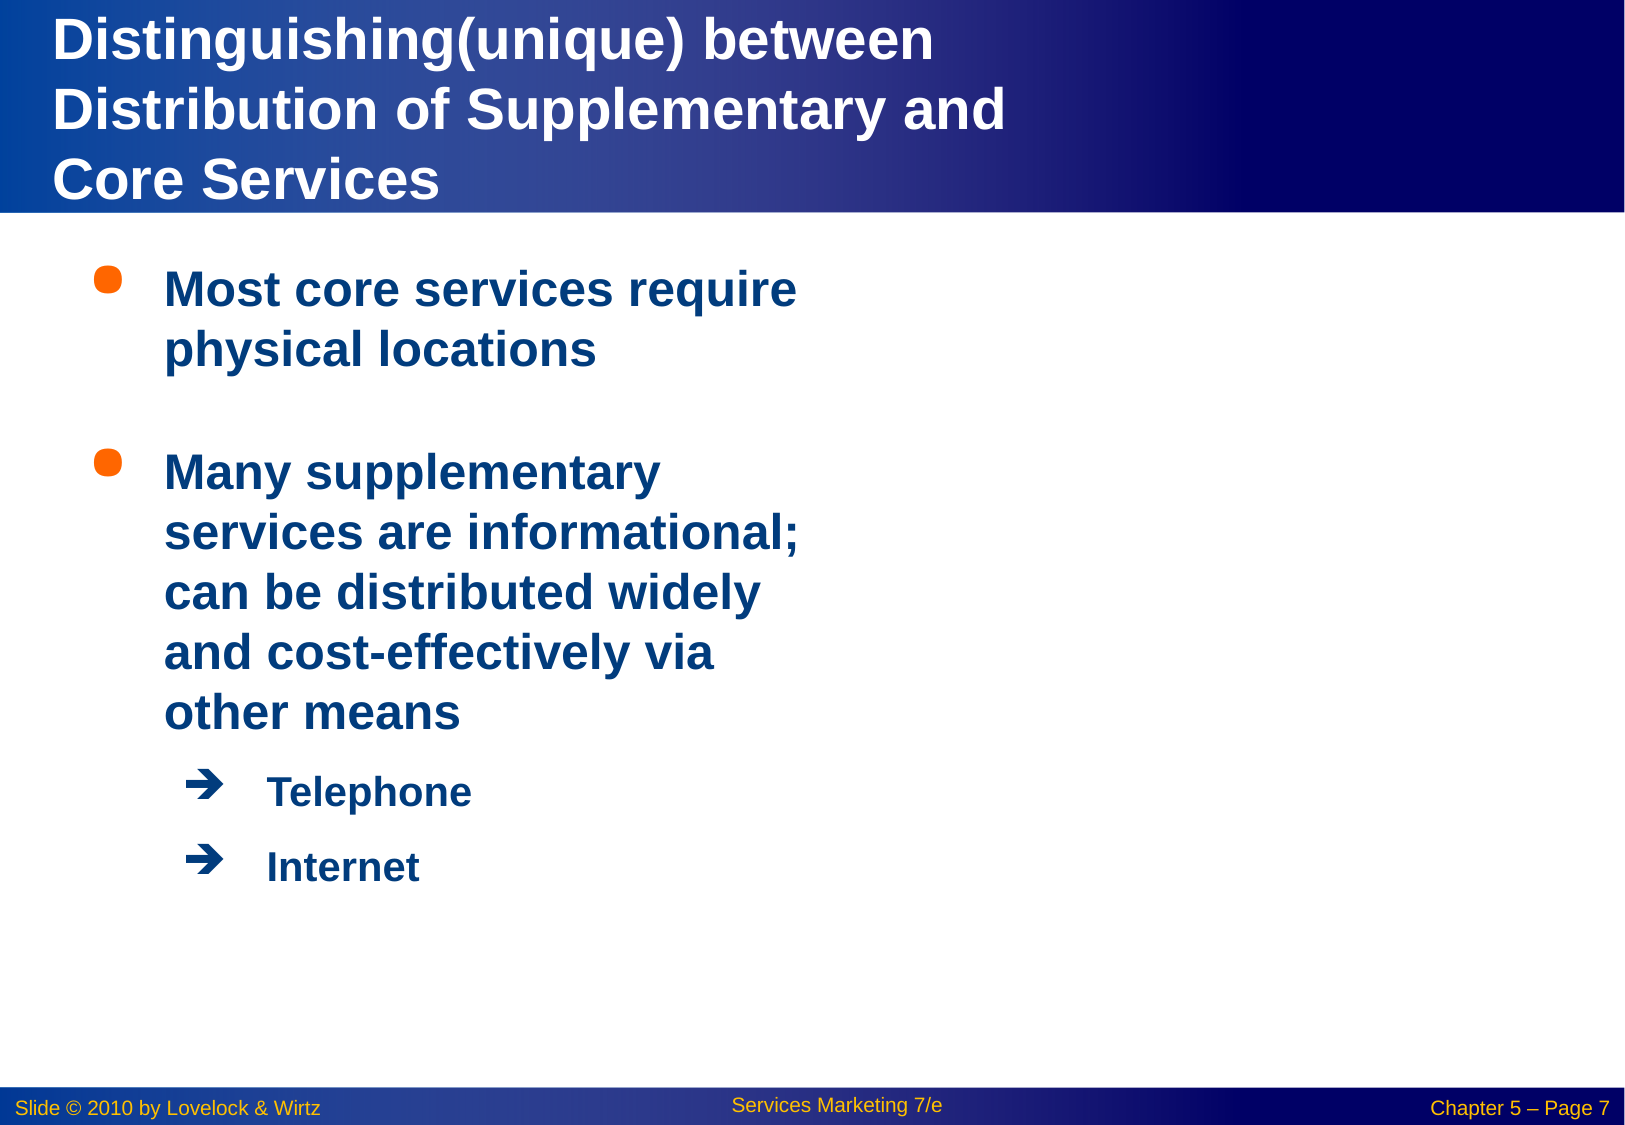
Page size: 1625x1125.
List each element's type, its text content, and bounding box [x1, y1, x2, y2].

list Most core services require physical locations Many supplementary services are informational; can be distributed widely and cost-effectively via other means Telephone Internet [74, 249, 838, 1038]
title Distinguishing(unique) between Distribution of Supplementary and Core Services [36, 37, 1088, 176]
